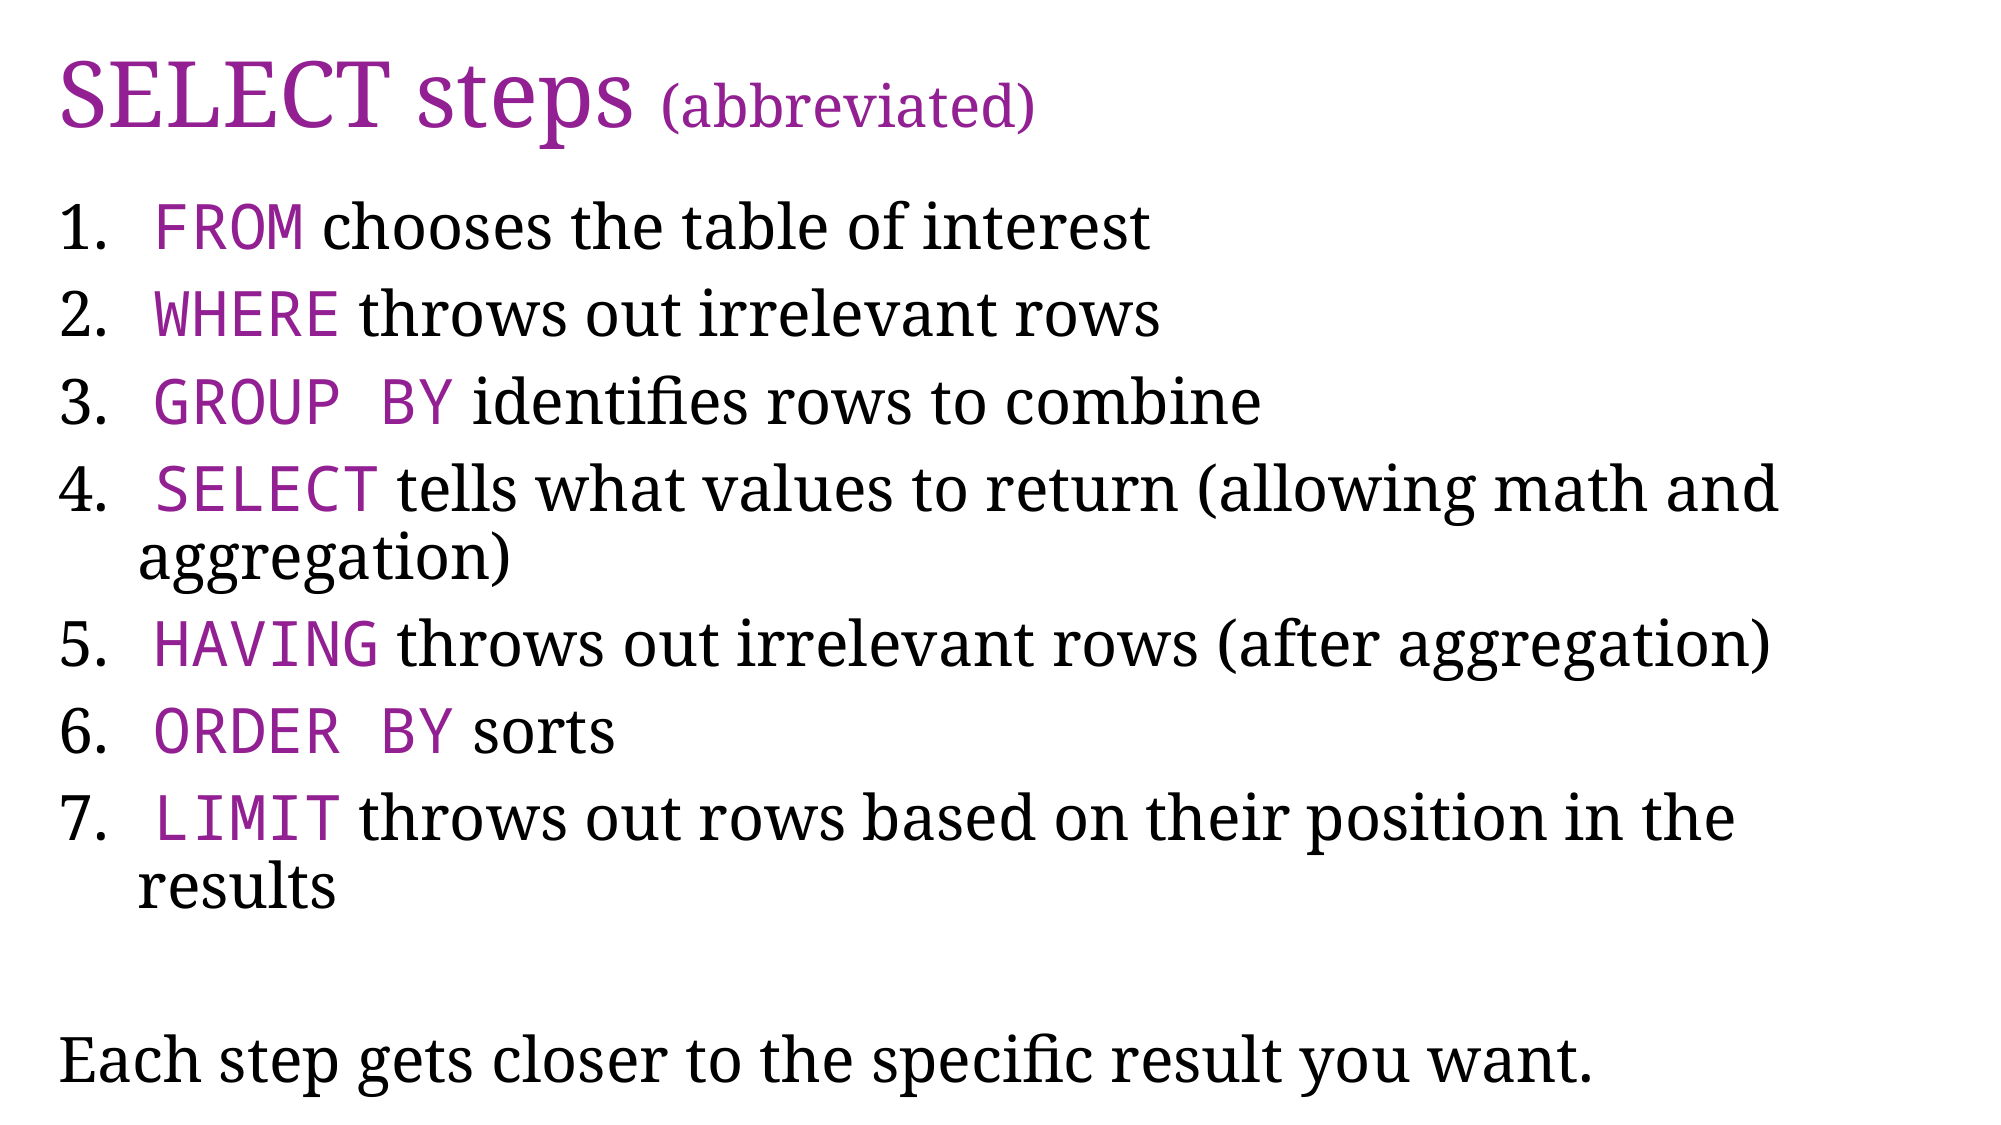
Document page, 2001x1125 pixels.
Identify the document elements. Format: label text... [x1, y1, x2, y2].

title SELECT steps (abbreviated) [43, 25, 1953, 171]
list FROM chooses the table of interest WHERE throws out irrelevant rows GROUP BY identifies rows to combine SELECT tells what values to return (allowing math and aggregation) HAVING throws out irrelevant rows (after aggregation) ORDER BY sorts LIMIT throws out rows based on their position in the results Each step gets closer to the specific result you want. [43, 188, 1953, 1106]
